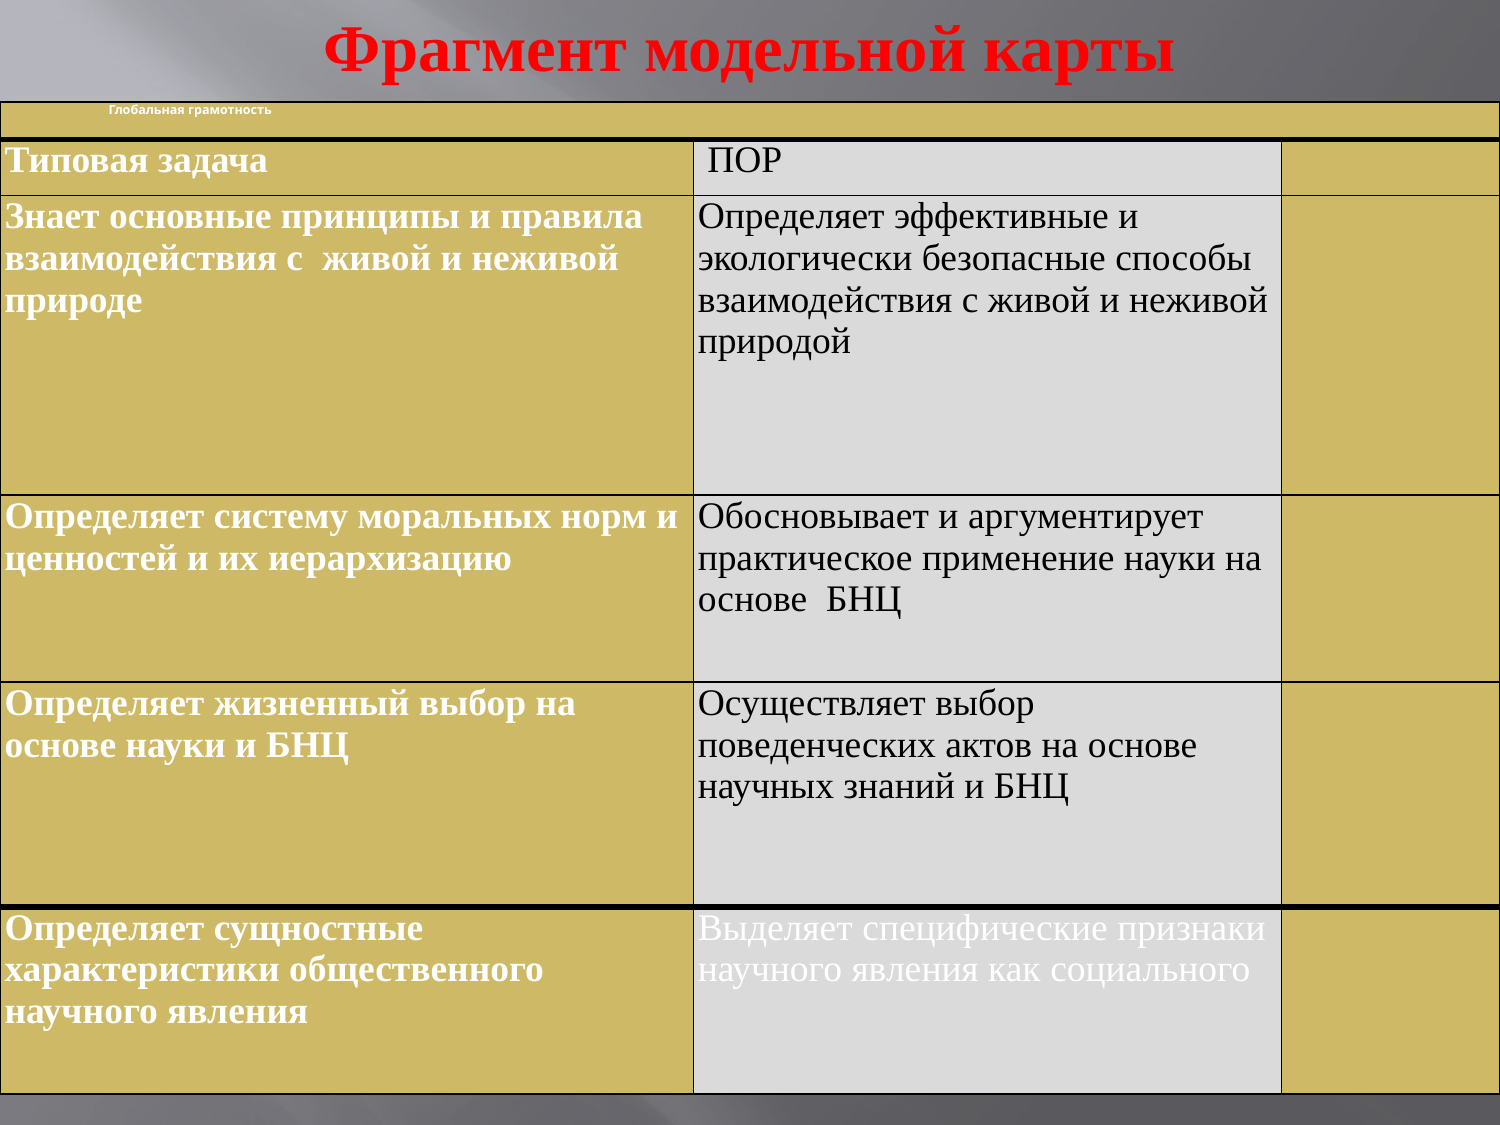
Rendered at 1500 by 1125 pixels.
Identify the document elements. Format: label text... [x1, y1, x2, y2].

table_cell [1282, 496, 1499, 681]
table_cell ПОР [694, 142, 1281, 195]
table_cell [1282, 683, 1499, 904]
table_header Глобальная грамотность [1, 103, 1499, 137]
table_cell Выделяет специфические признаки научного явления как социального [694, 910, 1281, 1093]
table_cell Определяет систему моральных норм и ценностей и их иерархизацию [1, 496, 693, 681]
table_cell [1282, 196, 1499, 494]
table_cell Определяет жизненный выбор на основе науки и БНЦ [1, 683, 693, 904]
table_cell Определяет сущностные характеристики общественного научного явления [1, 910, 693, 1093]
table_cell [1282, 910, 1499, 1093]
table_cell [1282, 142, 1499, 195]
table_cell Обосновывает и аргументирует практическое применение науки на основе БНЦ [694, 496, 1281, 681]
table_cell Типовая задача [1, 142, 693, 195]
table_cell Определяет эффективные и экологически безопасные способы взаимодействия с живой и неживой природой [694, 196, 1281, 494]
table_cell Знает основные принципы и правила взаимодействия с живой и неживой природе [1, 196, 693, 494]
title Фрагмент модельной карты [75, 0, 1425, 90]
table_cell Осуществляет выбор поведенческих актов на основе научных знаний и БНЦ [694, 683, 1281, 904]
